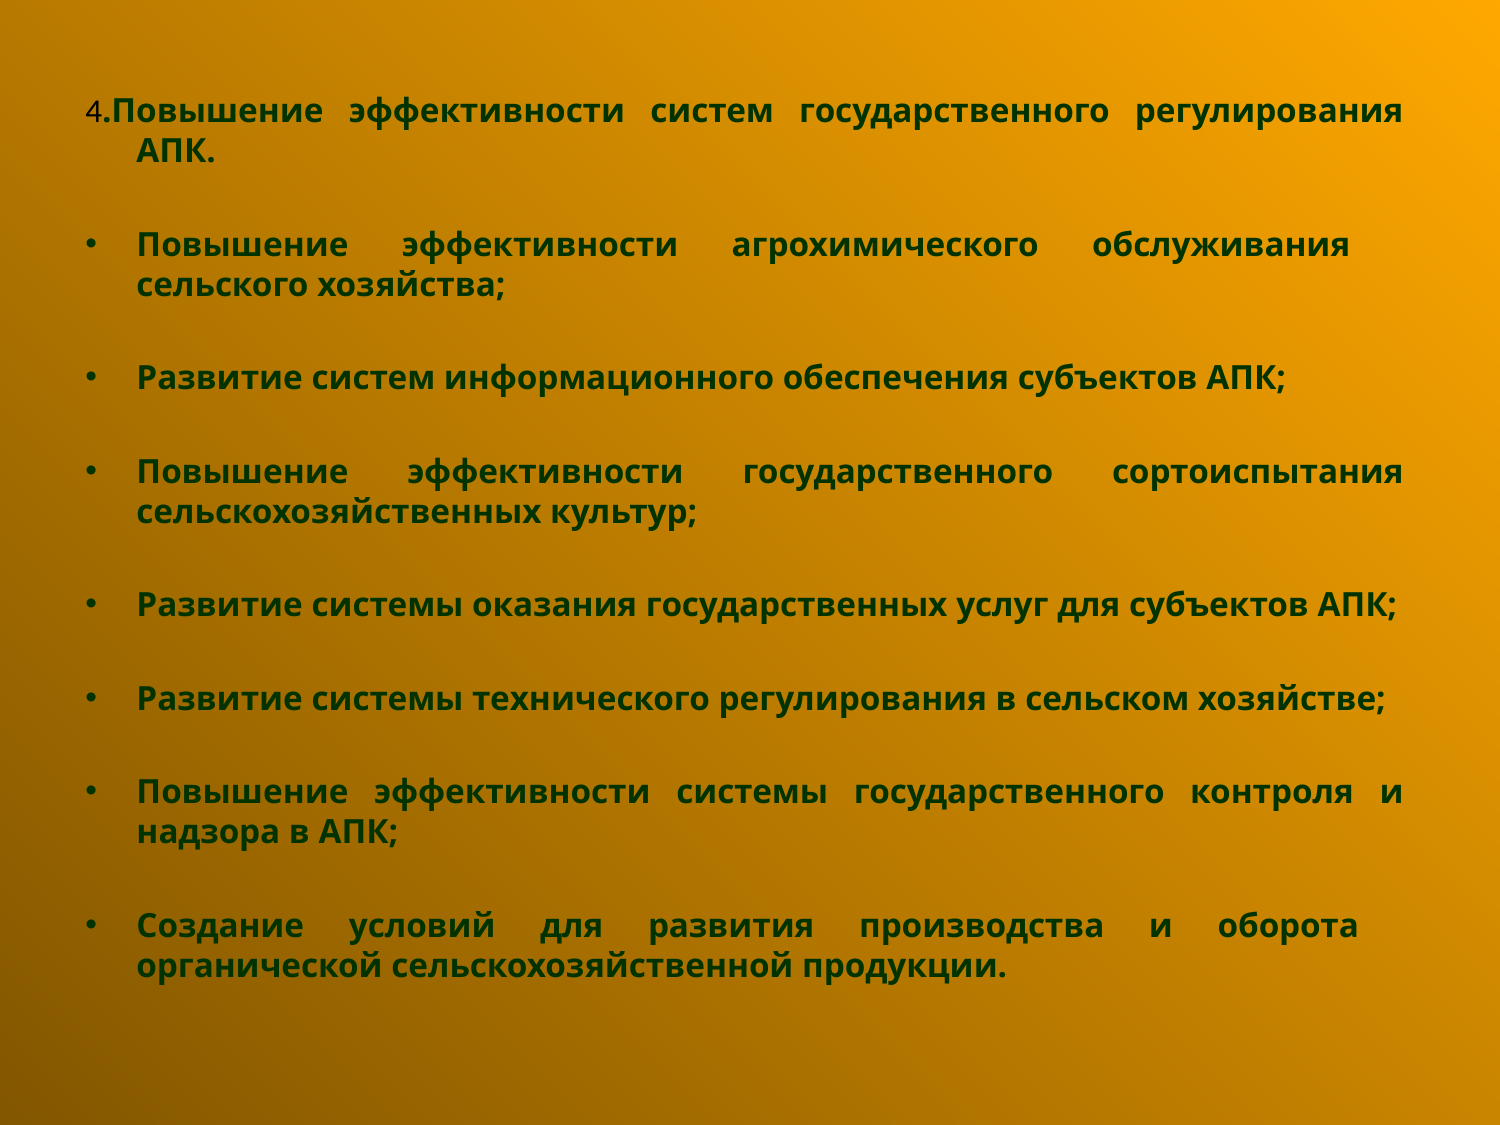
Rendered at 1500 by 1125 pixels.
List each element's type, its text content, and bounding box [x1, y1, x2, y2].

list 4.Повышение эффективности систем государственного регулирования АПК. Повышение эффективности агрохимического обслуживания сельского хозяйства; Развитие систем информационного обеспечения субъектов АПК; Повышение эффективности государственного сортоиспытания сельскохозяйственных культур; Развитие системы оказания государственных услуг для субъектов АПК; Развитие системы технического регулирования в сельском хозяйстве; Повышение эффективности системы государственного контроля и надзора в АПК; Создание условий для развития производства и оборота органической сельскохозяйственной продукции. [70, 82, 1421, 1067]
